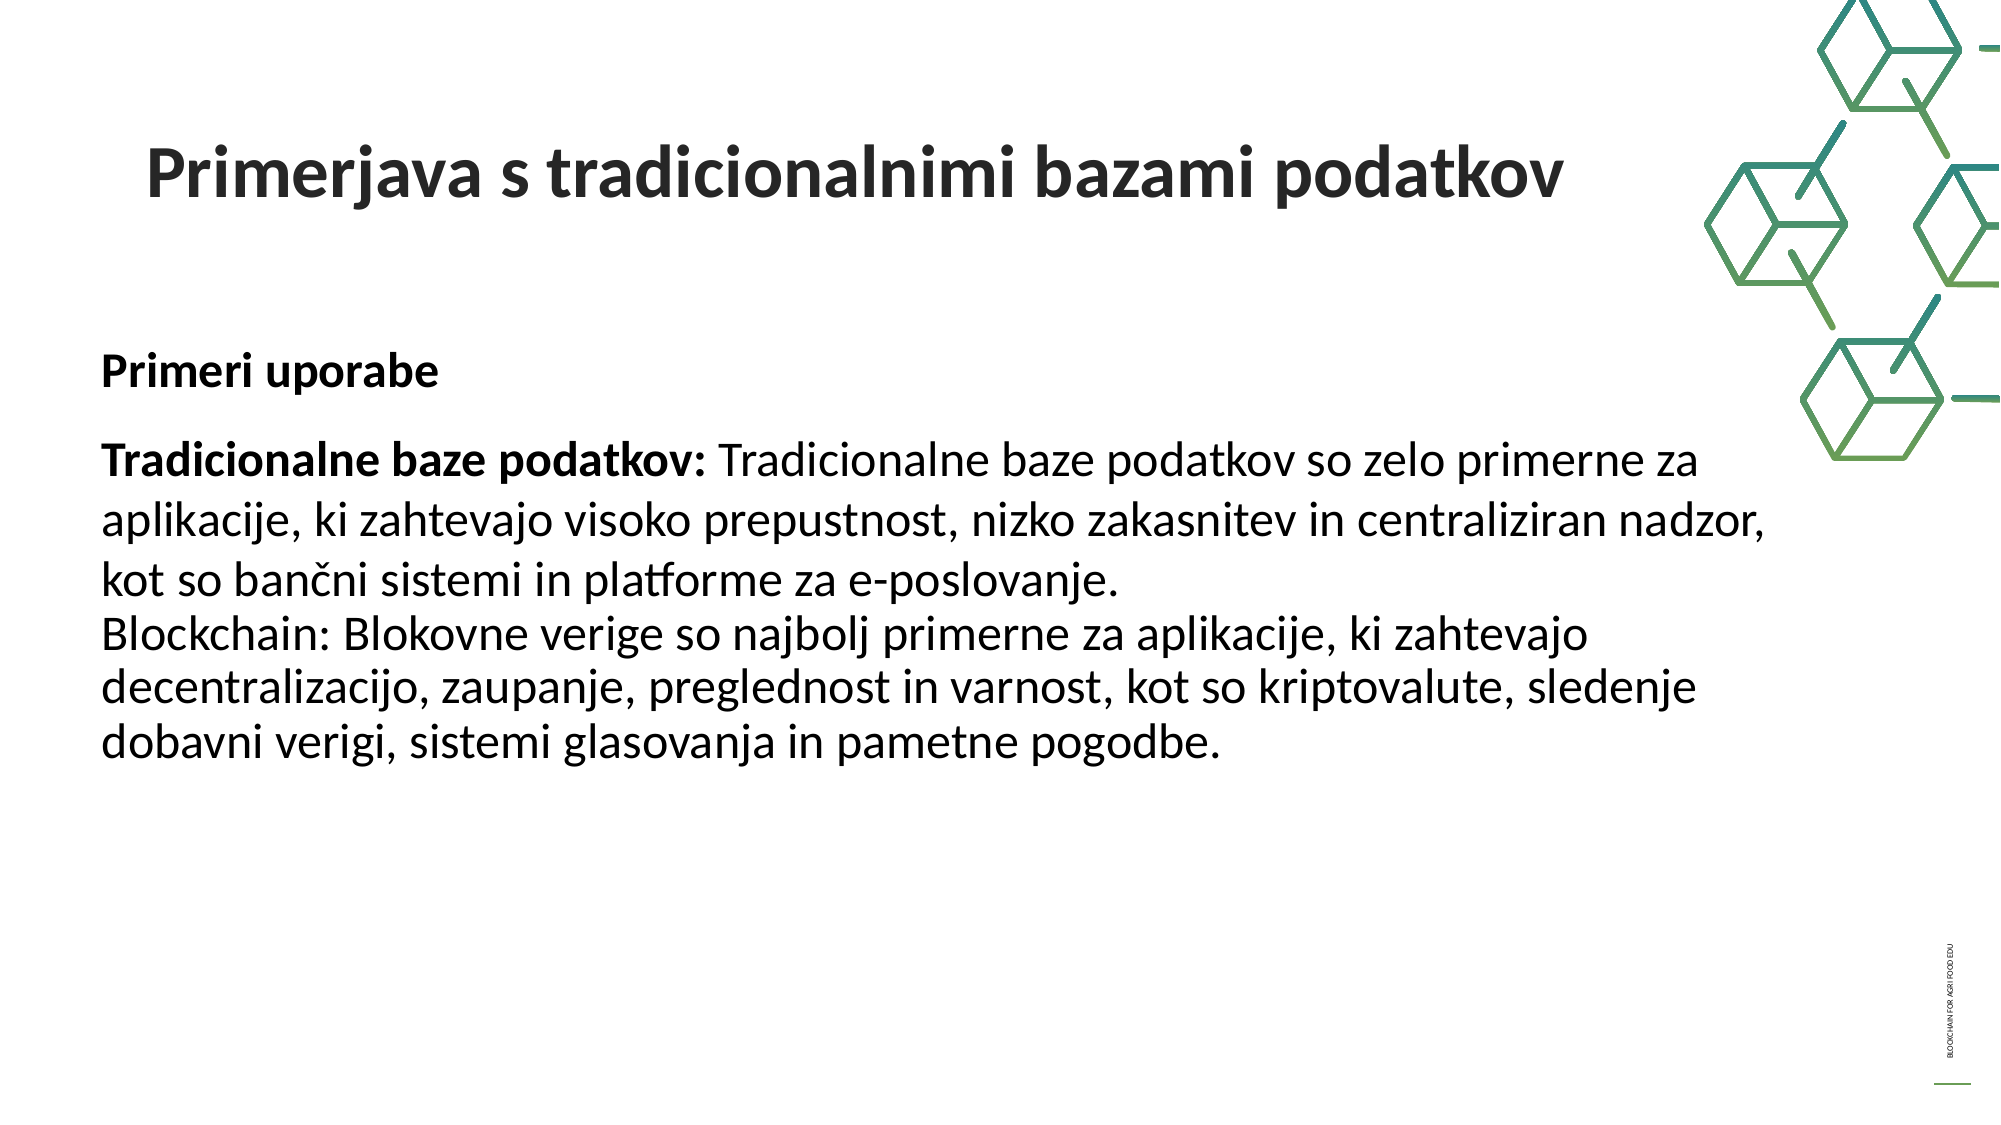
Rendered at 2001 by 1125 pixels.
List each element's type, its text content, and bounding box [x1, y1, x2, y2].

list Primeri uporabe Tradicionalne baze podatkov: Tradicionalne baze podatkov so zelo primerne za aplikacije, ki zahtevajo visoko prepustnost, nizko zakasnitev in centraliziran nadzor, kot so bančni sistemi in platforme za e-poslovanje. Blockchain: Blokovne verige so najbolj primerne za aplikacije, ki zahtevajo decentralizacijo, zaupanje, preglednost in varnost, kot so kriptovalute, sledenje dobavni verigi, sistemi glasovanja in pametne pogodbe. [86, 329, 1825, 1100]
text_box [1703, 0, 2000, 462]
list Primerjava s tradicionalnimi bazami podatkov [130, 124, 1698, 337]
